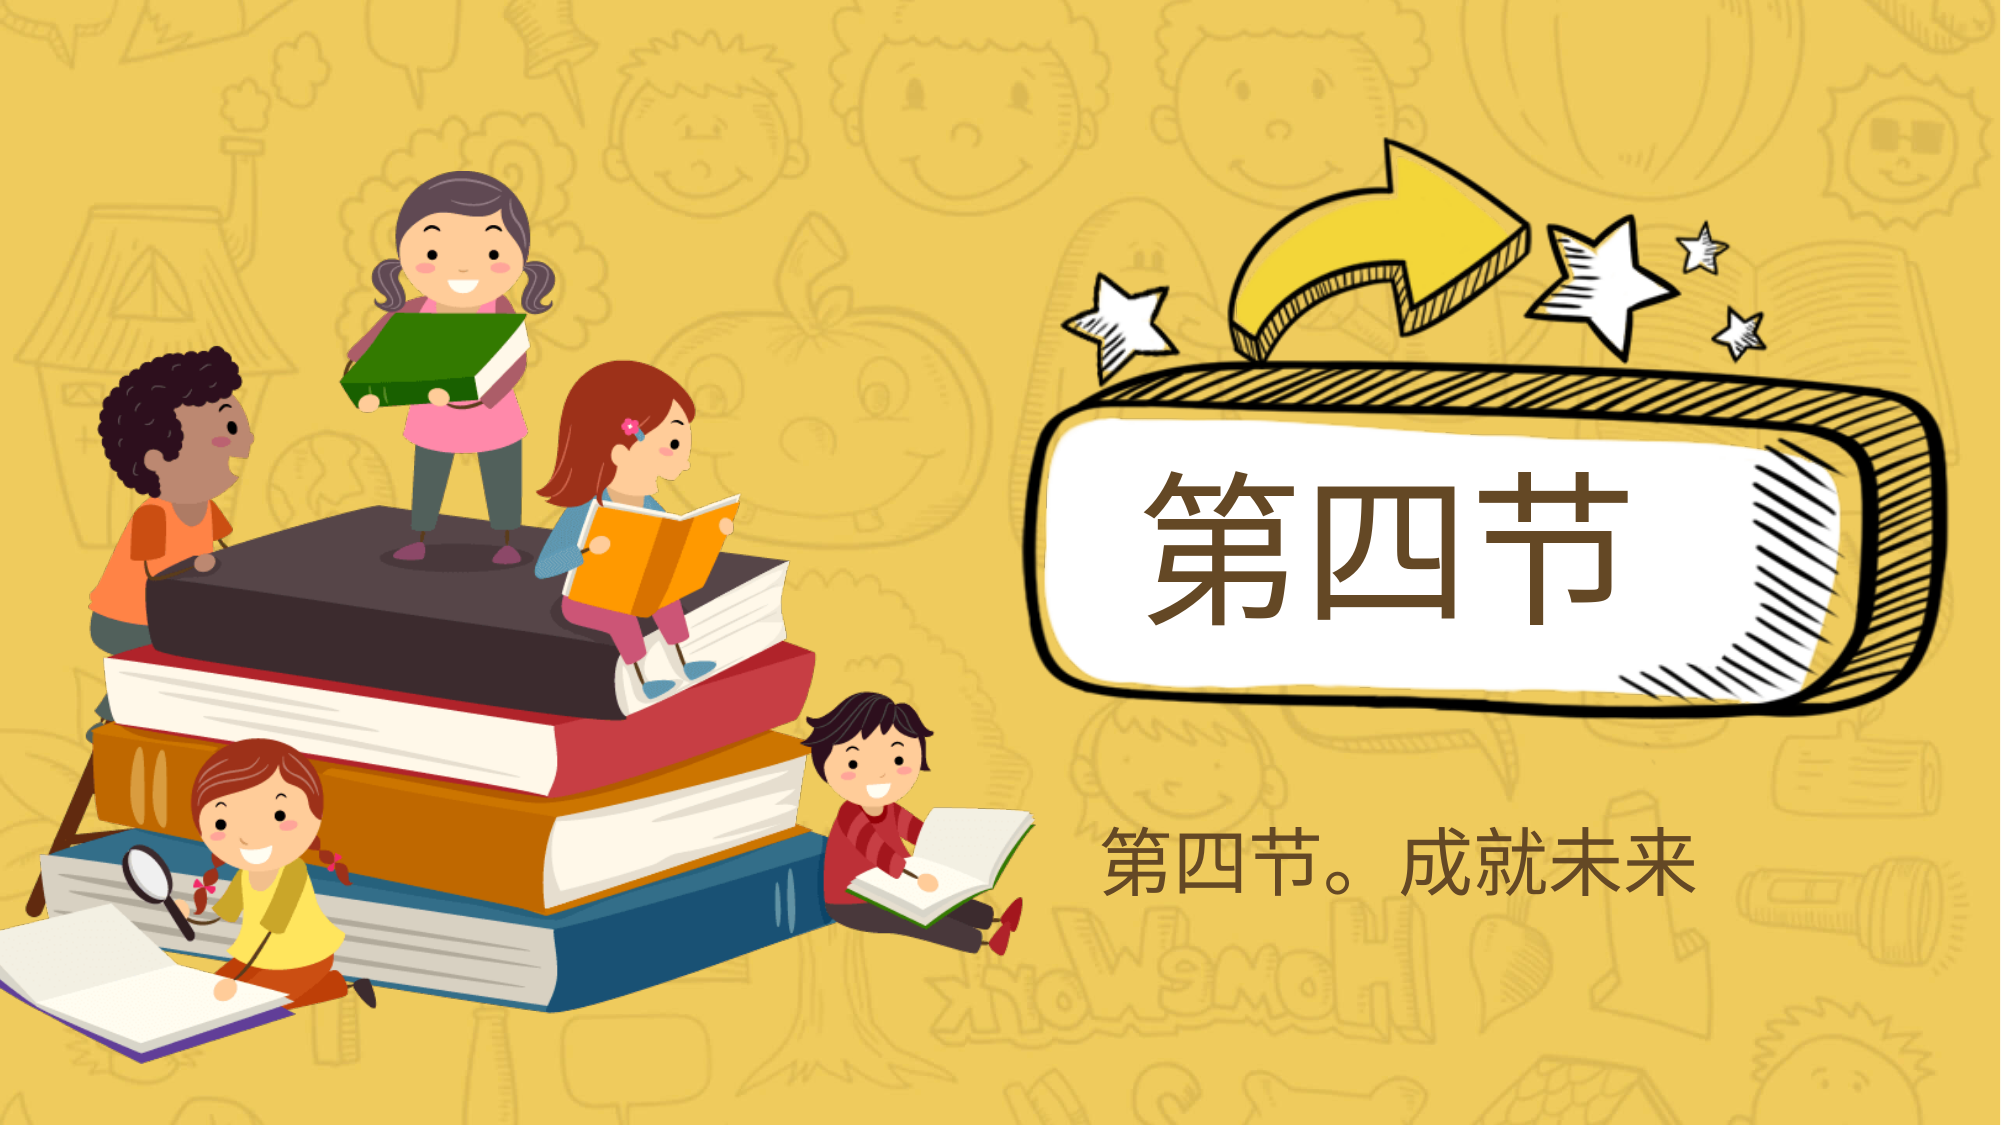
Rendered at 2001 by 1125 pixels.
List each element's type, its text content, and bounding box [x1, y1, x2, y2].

text_box 第四节。成就未来 [1083, 808, 1731, 914]
picture [0, 0, 2001, 1125]
